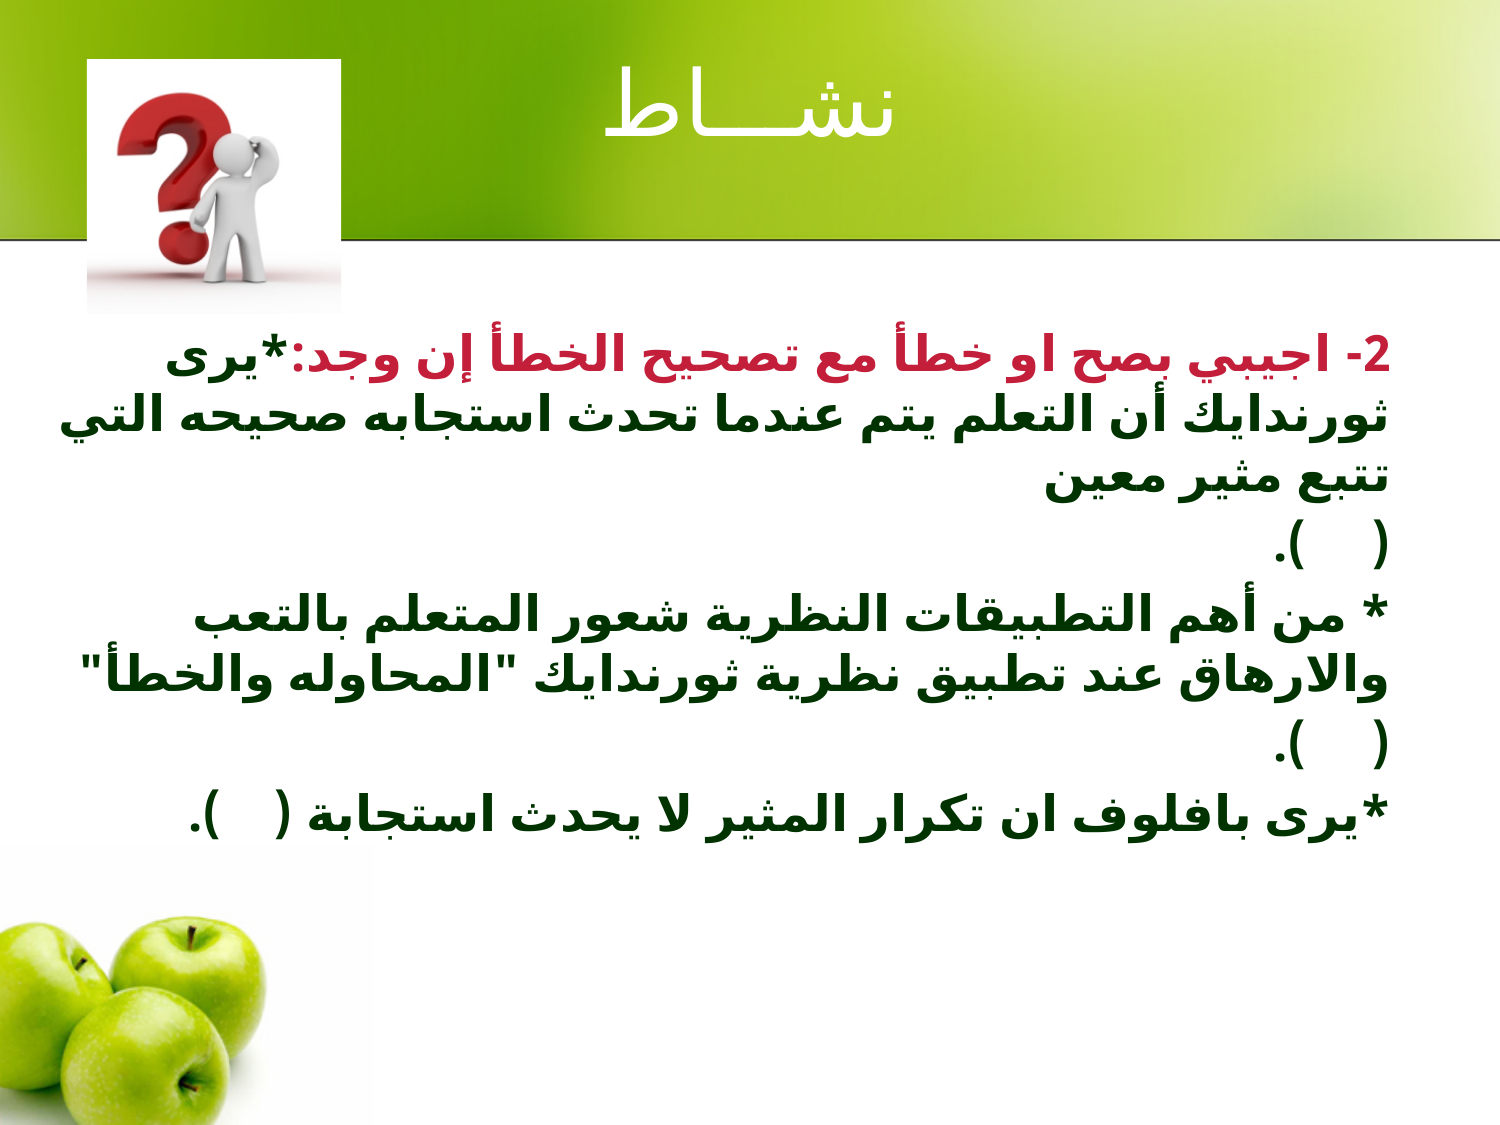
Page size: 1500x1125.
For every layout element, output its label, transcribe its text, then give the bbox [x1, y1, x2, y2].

list 2- اجيبي بصح او خطأ مع تصحيح الخطأ إن وجد: *يرى ثورندايك أن التعلم يتم عندما تحدث استجابه صحيحه التي تتبع مثير معين ( ). * من أهم التطبيقات النظرية شعور المتعلم بالتعب والارهاق عند تطبيق نظرية ثورندايك "المحاوله والخطأ" ( ). *يرى بافلوف ان تكرار المثير ﻻ يحدث استجابة ( ). [0, 313, 1414, 1037]
title نشـــاط [62, 24, 1438, 176]
picture [0, 0, 1500, 1125]
